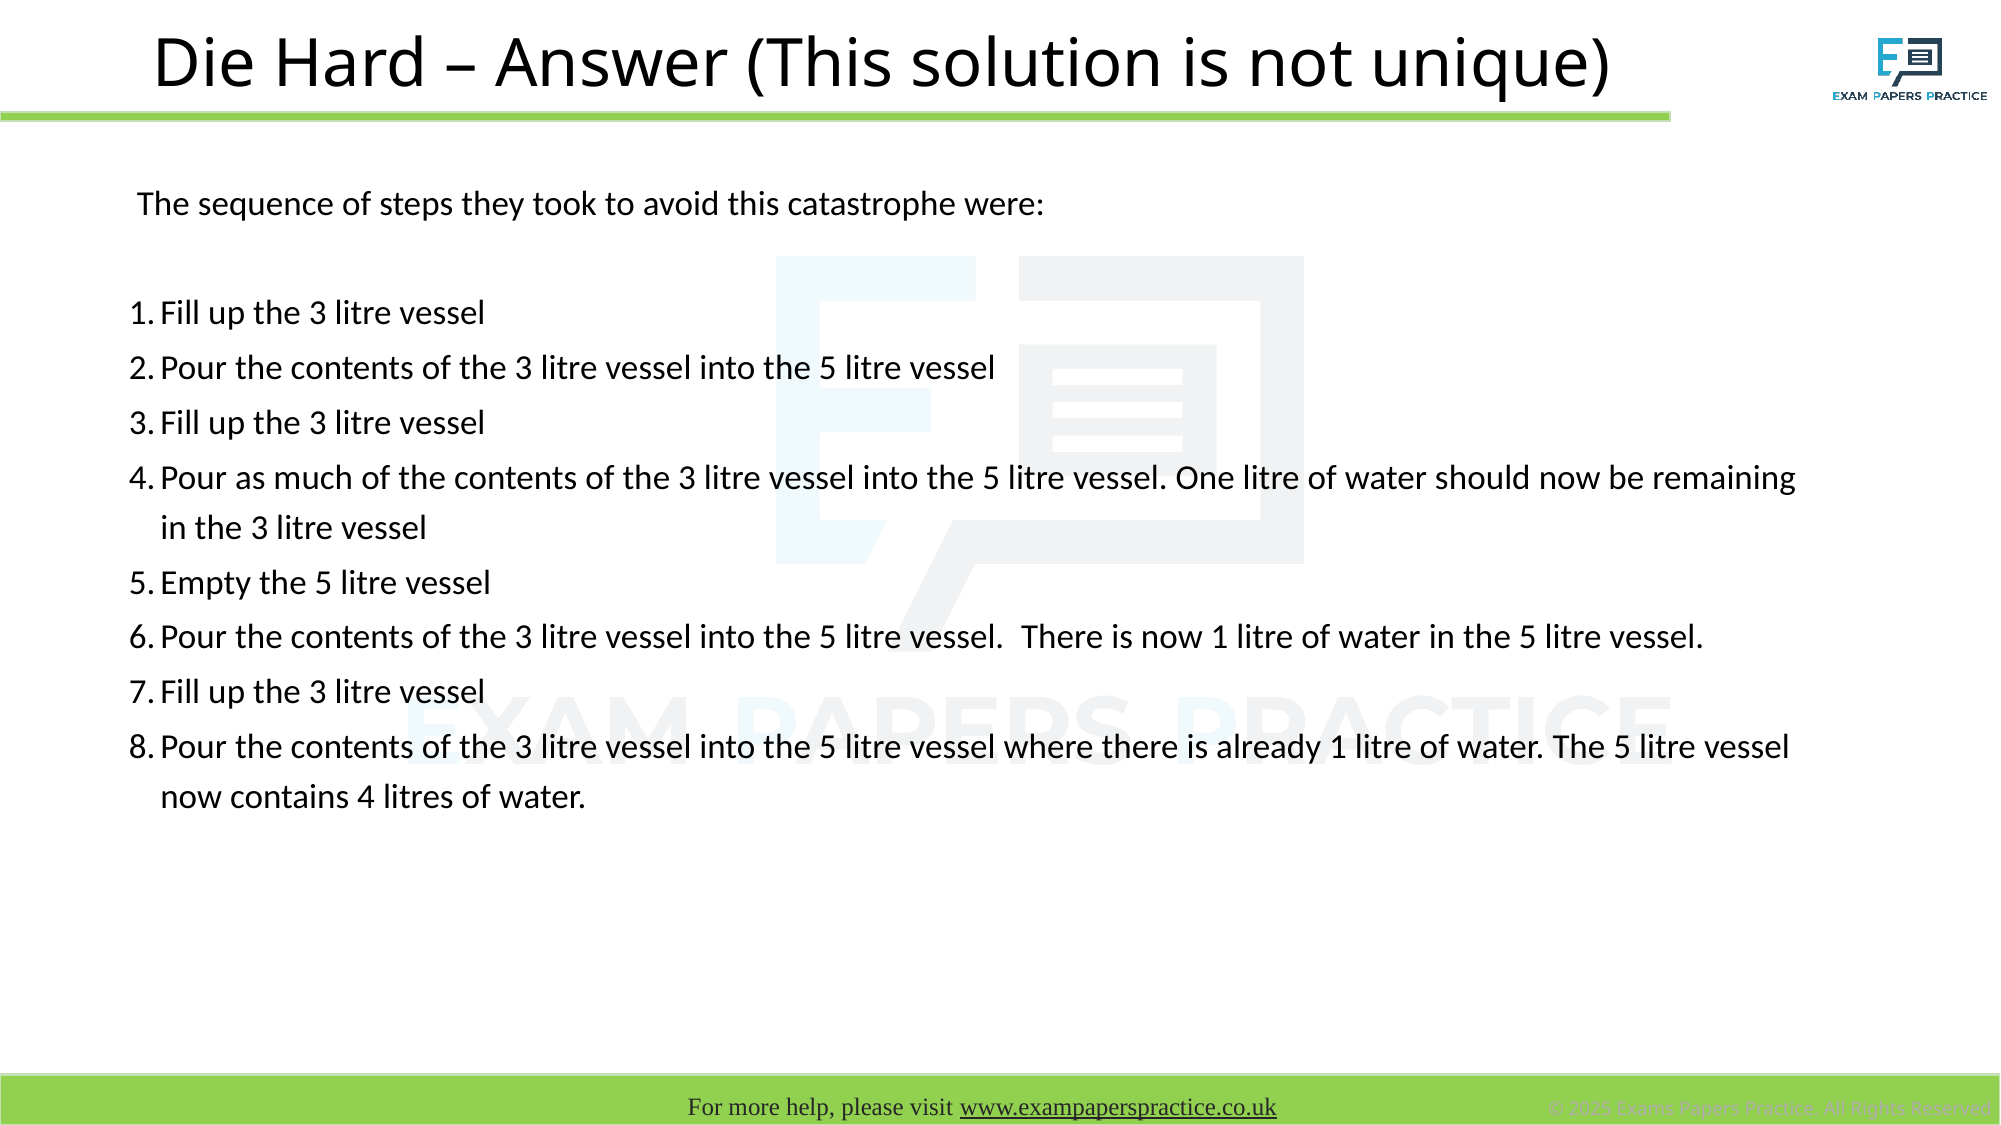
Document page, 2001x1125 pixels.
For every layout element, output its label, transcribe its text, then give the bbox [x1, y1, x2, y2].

title Die Hard – Answer (This solution is not unique) [137, 59, 1863, 70]
list The sequence of steps they took to avoid this catastrophe were: Fill up the 3 litre vessel Pour the contents of the 3 litre vessel into the 5 litre vessel Fill up the 3 litre vessel Pour as much of the contents of the 3 litre vessel into the 5 litre vessel. One litre of water should now be remaining in the 3 litre vessel Empty the 5 litre vessel Pour the contents of the 3 litre vessel into the 5 litre vessel. There is now 1 litre of water in the 5 litre vessel. Fill up the 3 litre vessel Pour the contents of the 3 litre vessel into the 5 litre vessel where there is already 1 litre of water. The 5 litre vessel now contains 4 litres of water. [113, 164, 1839, 885]
